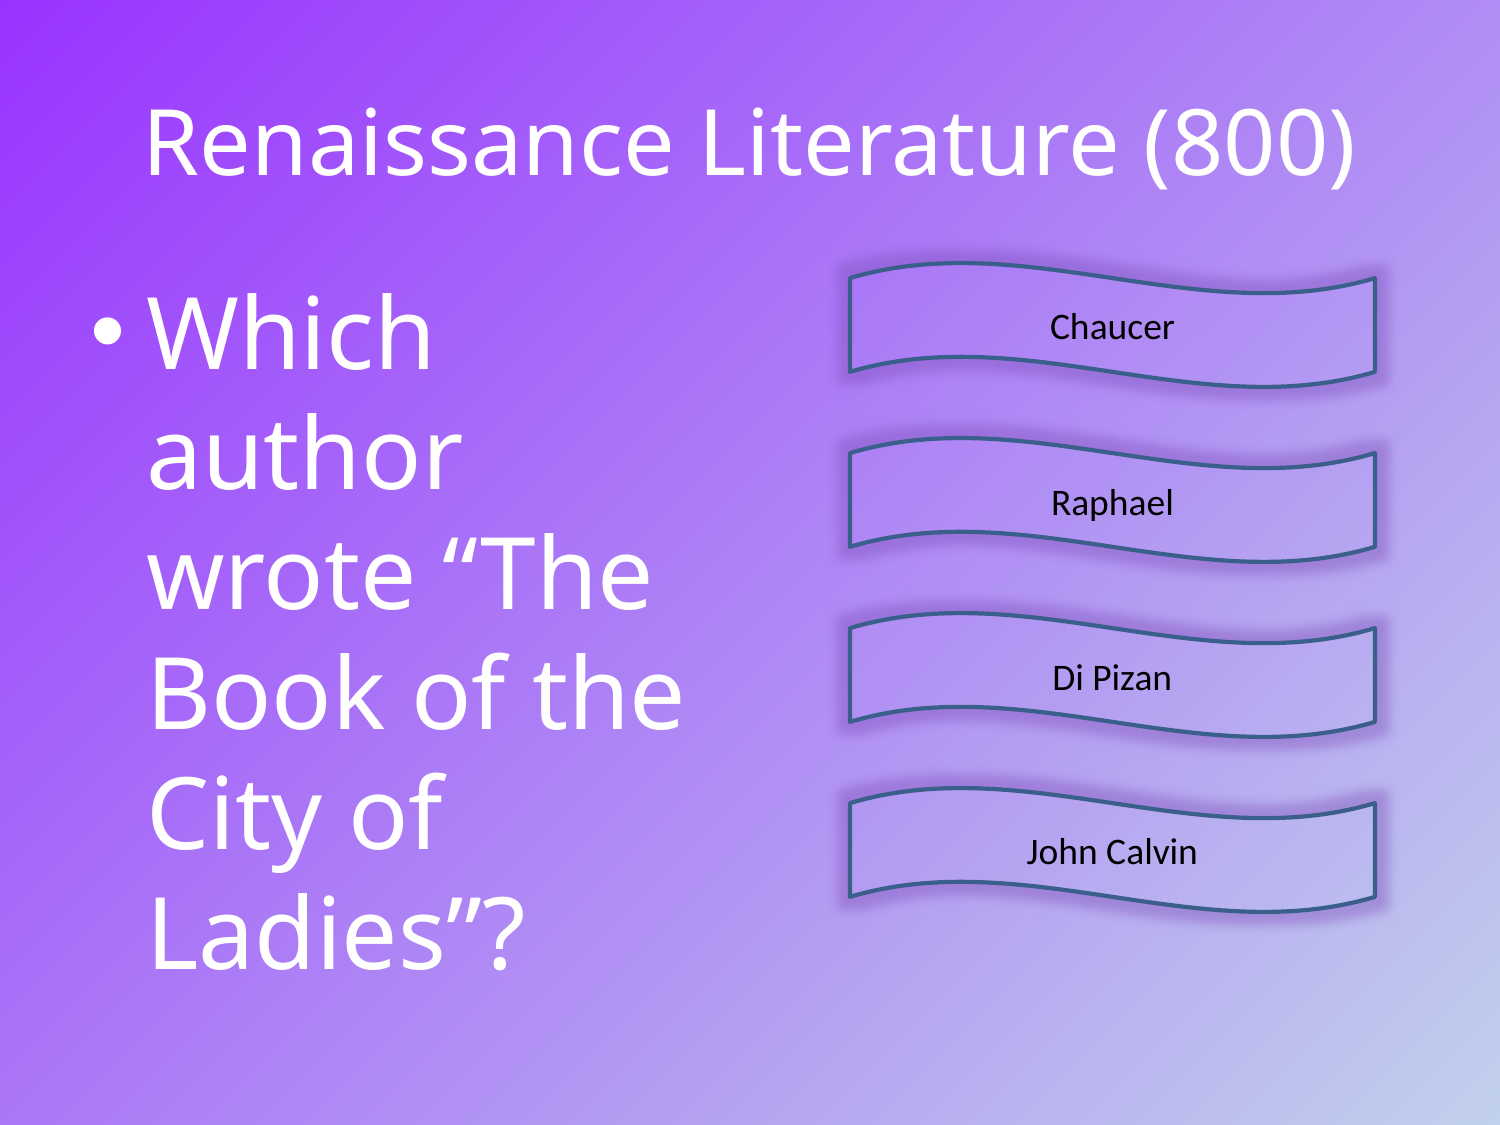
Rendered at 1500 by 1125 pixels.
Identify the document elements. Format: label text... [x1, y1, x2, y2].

text_box John Calvin [847, 785, 1378, 915]
title Renaissance Literature (800) [75, 45, 1425, 233]
text_box Chaucer [847, 260, 1378, 390]
text_box Raphael [847, 435, 1378, 564]
text_box Di Pizan [847, 611, 1378, 740]
list Which author wrote “The Book of the City of Ladies”? [75, 262, 738, 1005]
